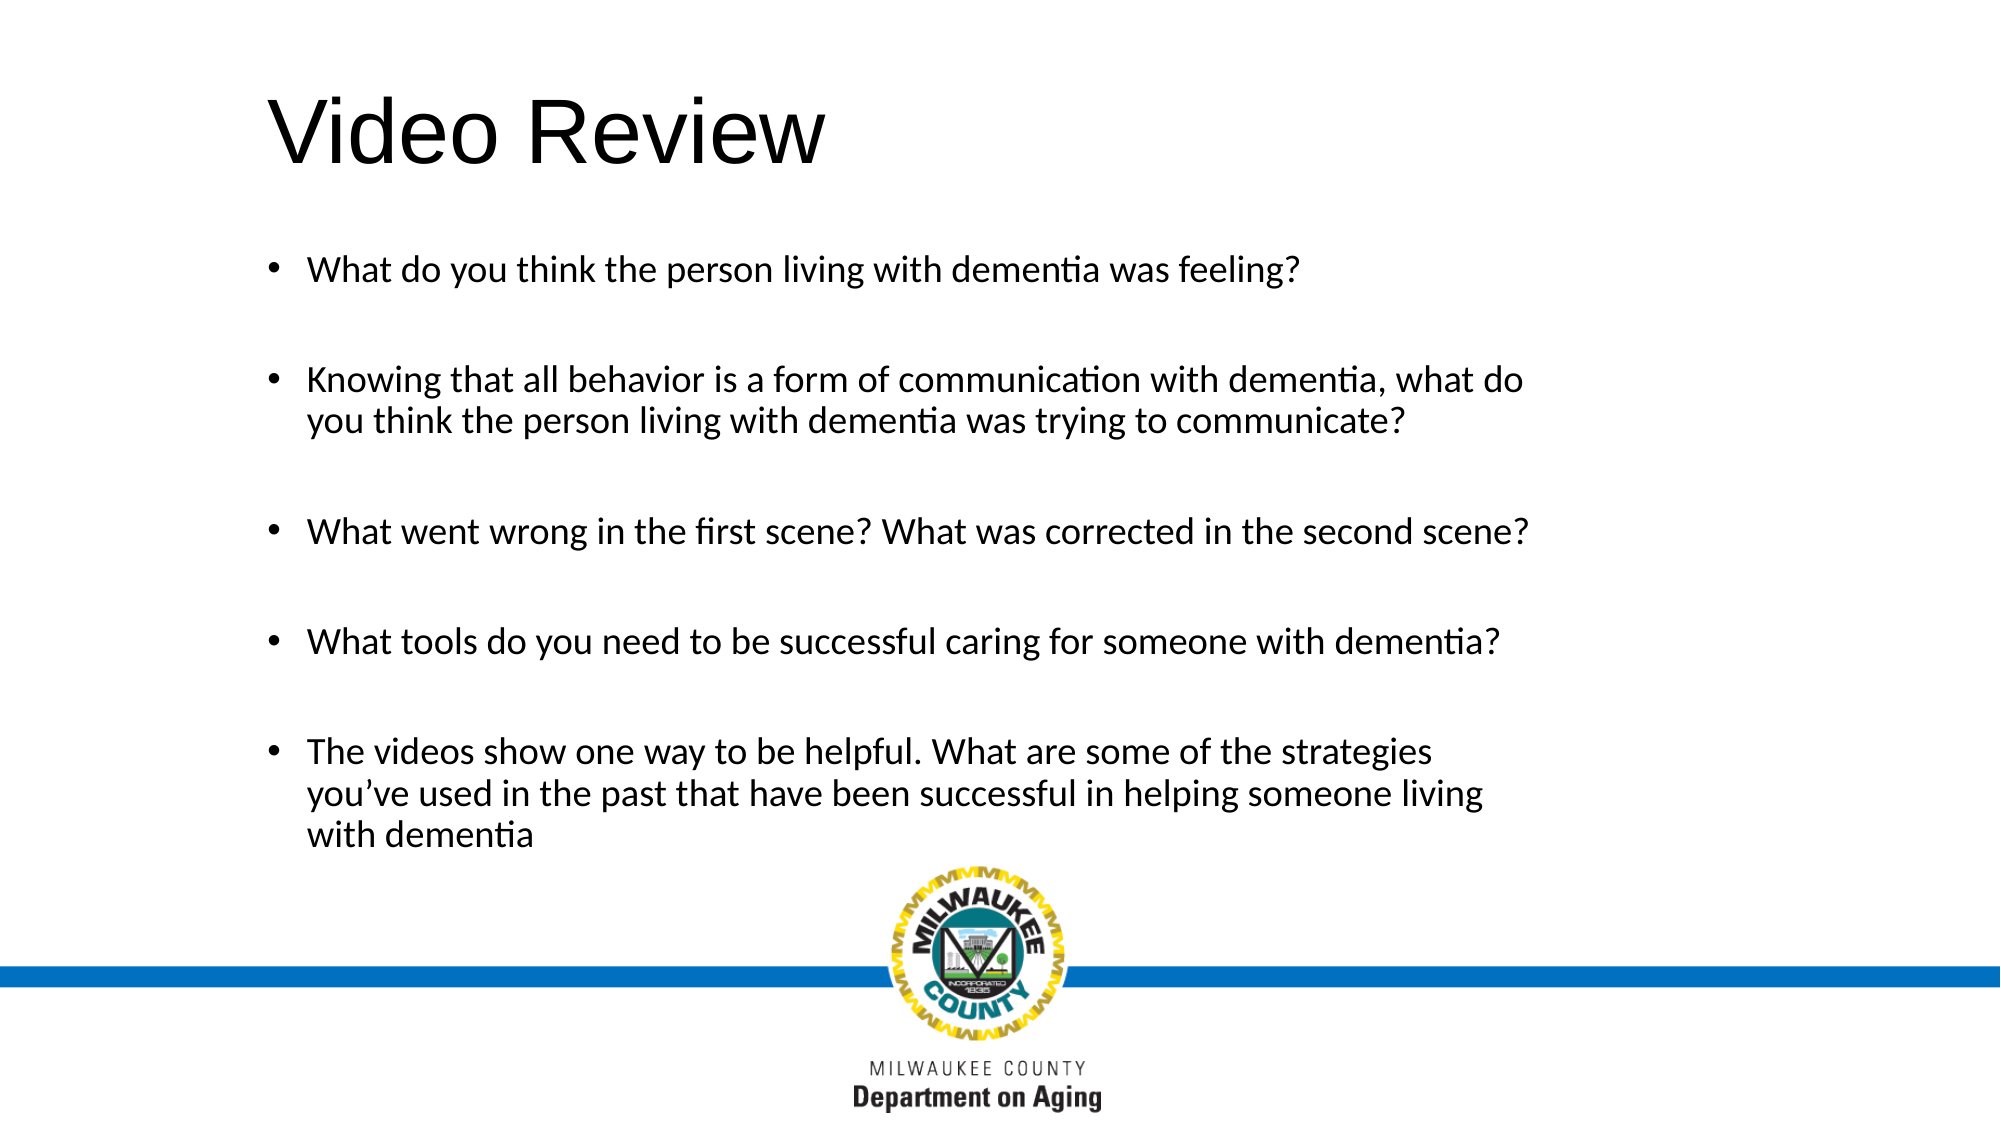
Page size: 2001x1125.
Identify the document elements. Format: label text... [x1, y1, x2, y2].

title Video Review [252, 62, 1546, 206]
list What do you think the person living with dementia was feeling? Knowing that all behavior is a form of communication with dementia, what do you think the person living with dementia was trying to communicate? What went wrong in the first scene? What was corrected in the second scene? What tools do you need to be successful caring for someone with dementia? The videos show one way to be helpful. What are some of the strategies you’ve used in the past that have been successful in helping someone living with dementia [252, 241, 1546, 884]
picture [854, 884, 1101, 1113]
